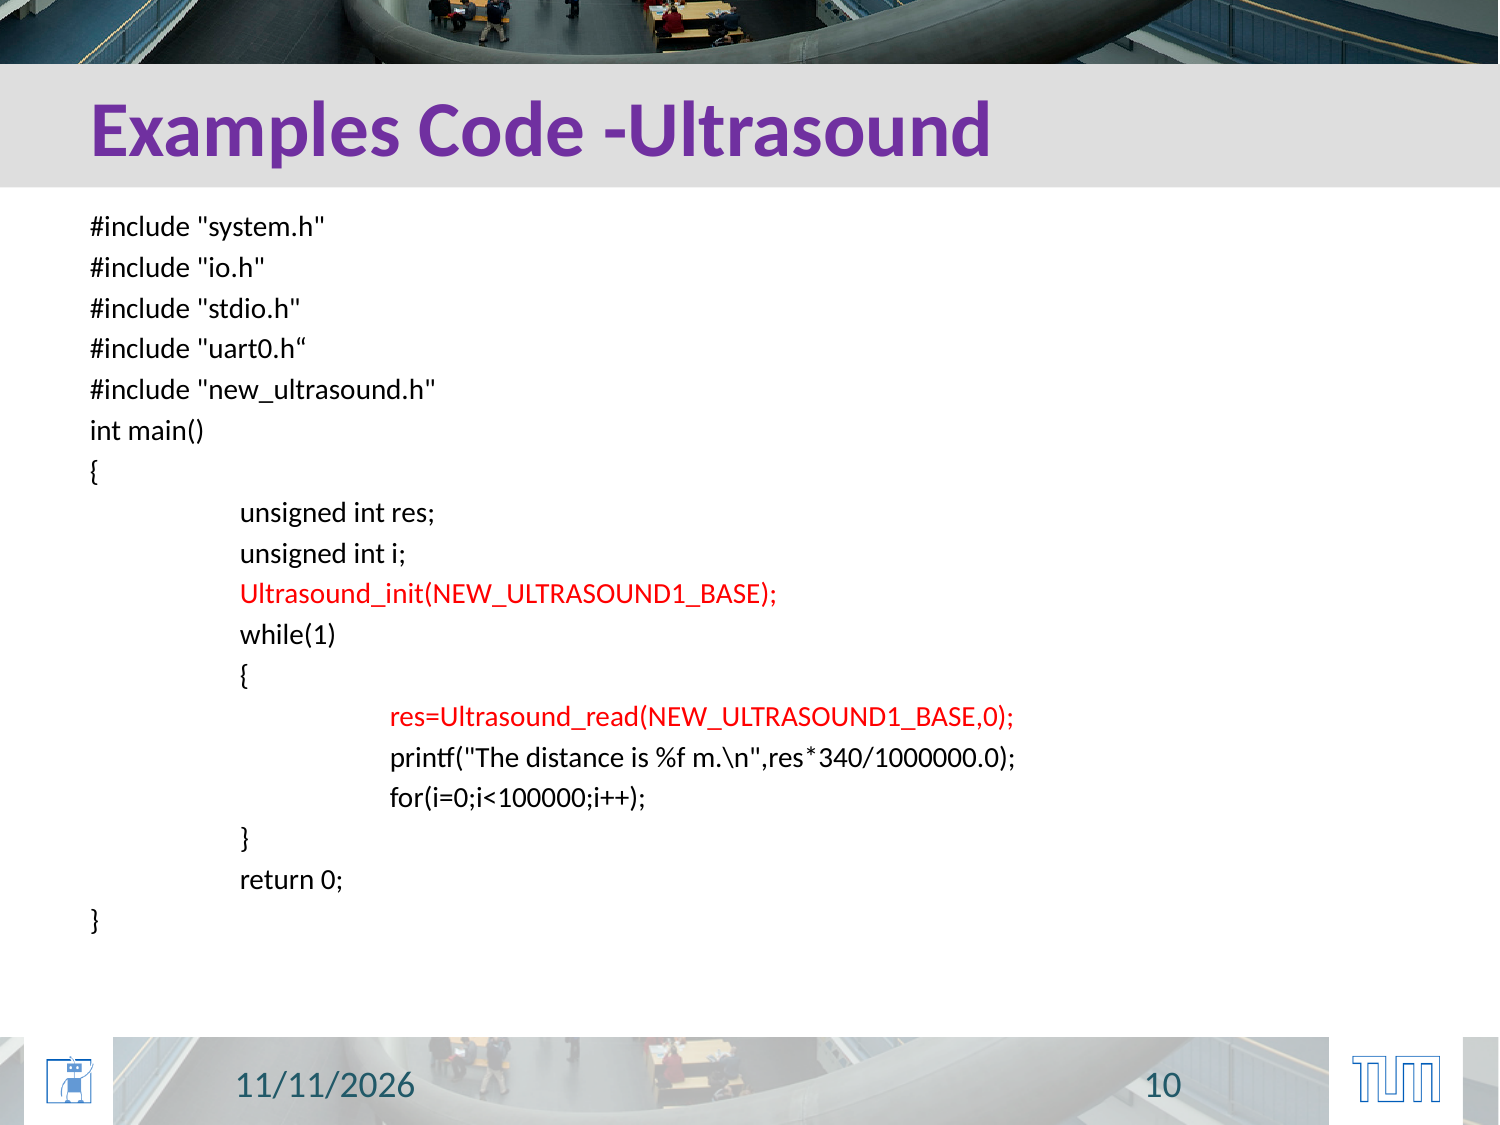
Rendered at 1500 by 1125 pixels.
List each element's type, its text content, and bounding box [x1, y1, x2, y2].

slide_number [162, 1052, 488, 1113]
list #include "system.h" #include "io.h" #include "stdio.h" #include "uart0.h“ #include "new_ultrasound.h" int main() { unsigned int res; unsigned int i; Ultrasound_init(NEW_ULTRASOUND1_BASE); while(1) { res=Ultrasound_read(NEW_ULTRASOUND1_BASE,0); printf("The distance is %f m.\n",res*340/1000000.0); for(i=0;i<100000;i++); } return 0; } [75, 200, 1425, 1025]
title Examples Code -Ultrasound [75, 62, 1425, 188]
slide_number 10 [1012, 1052, 1313, 1113]
picture [0, 1032, 1500, 1125]
picture [0, 0, 1500, 64]
